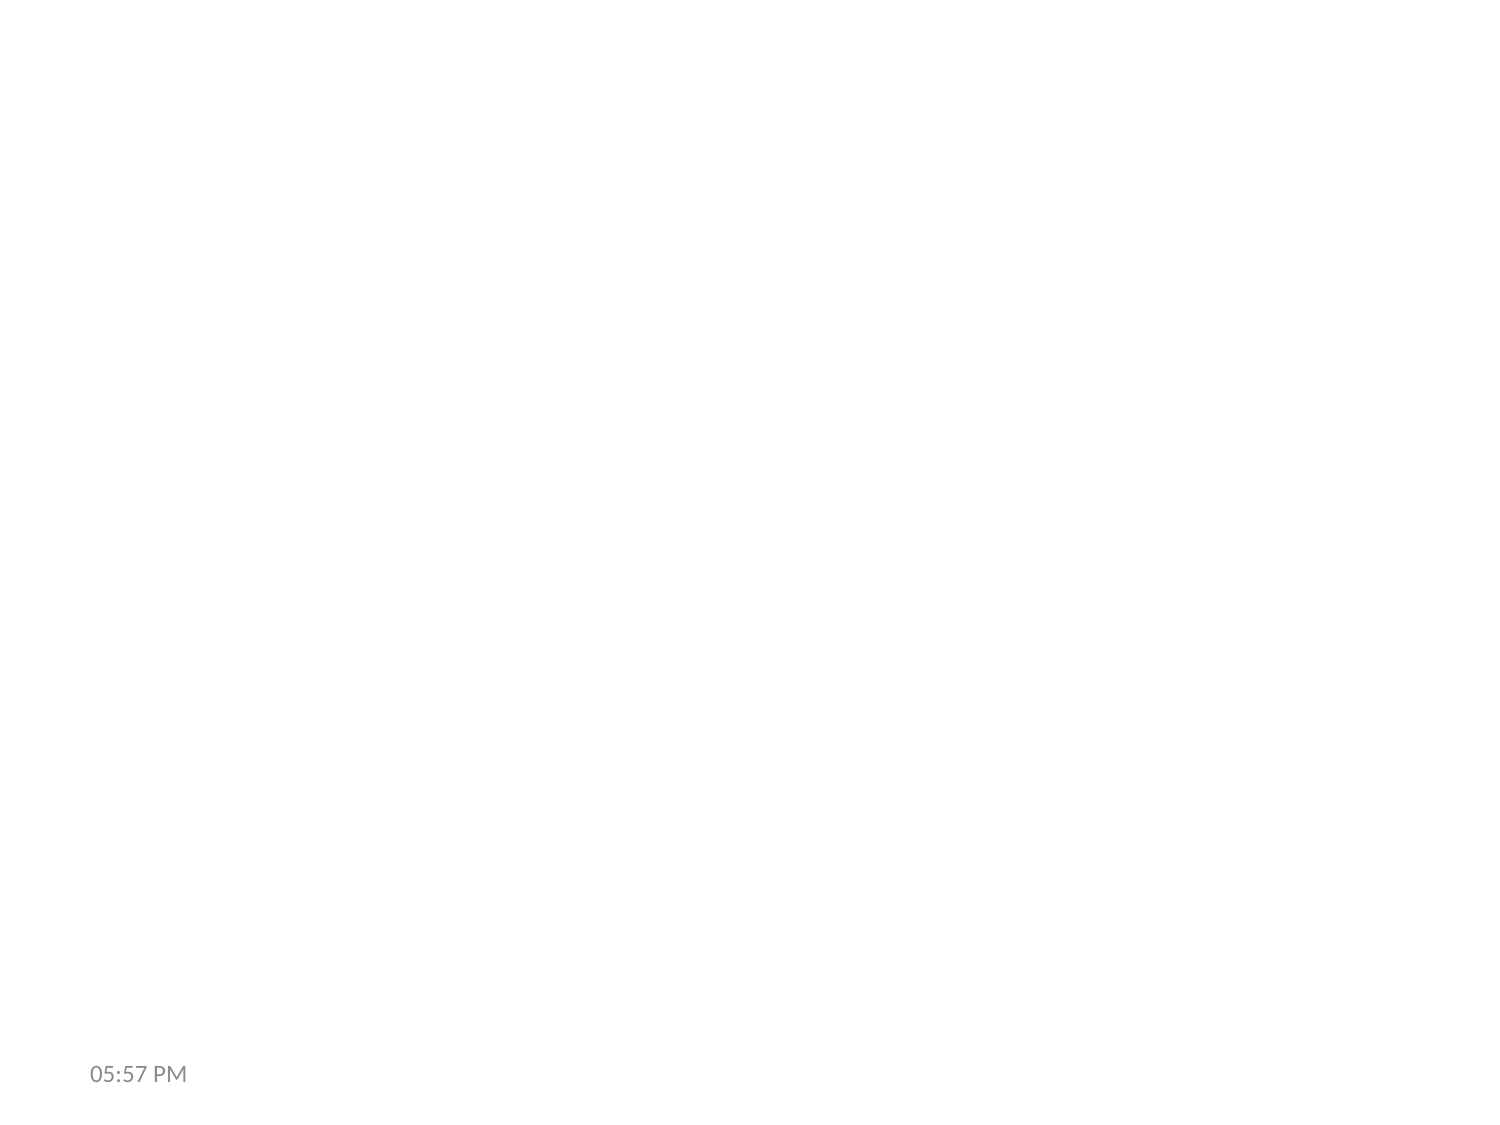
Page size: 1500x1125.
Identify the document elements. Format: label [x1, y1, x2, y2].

slide_number [75, 1042, 425, 1103]
